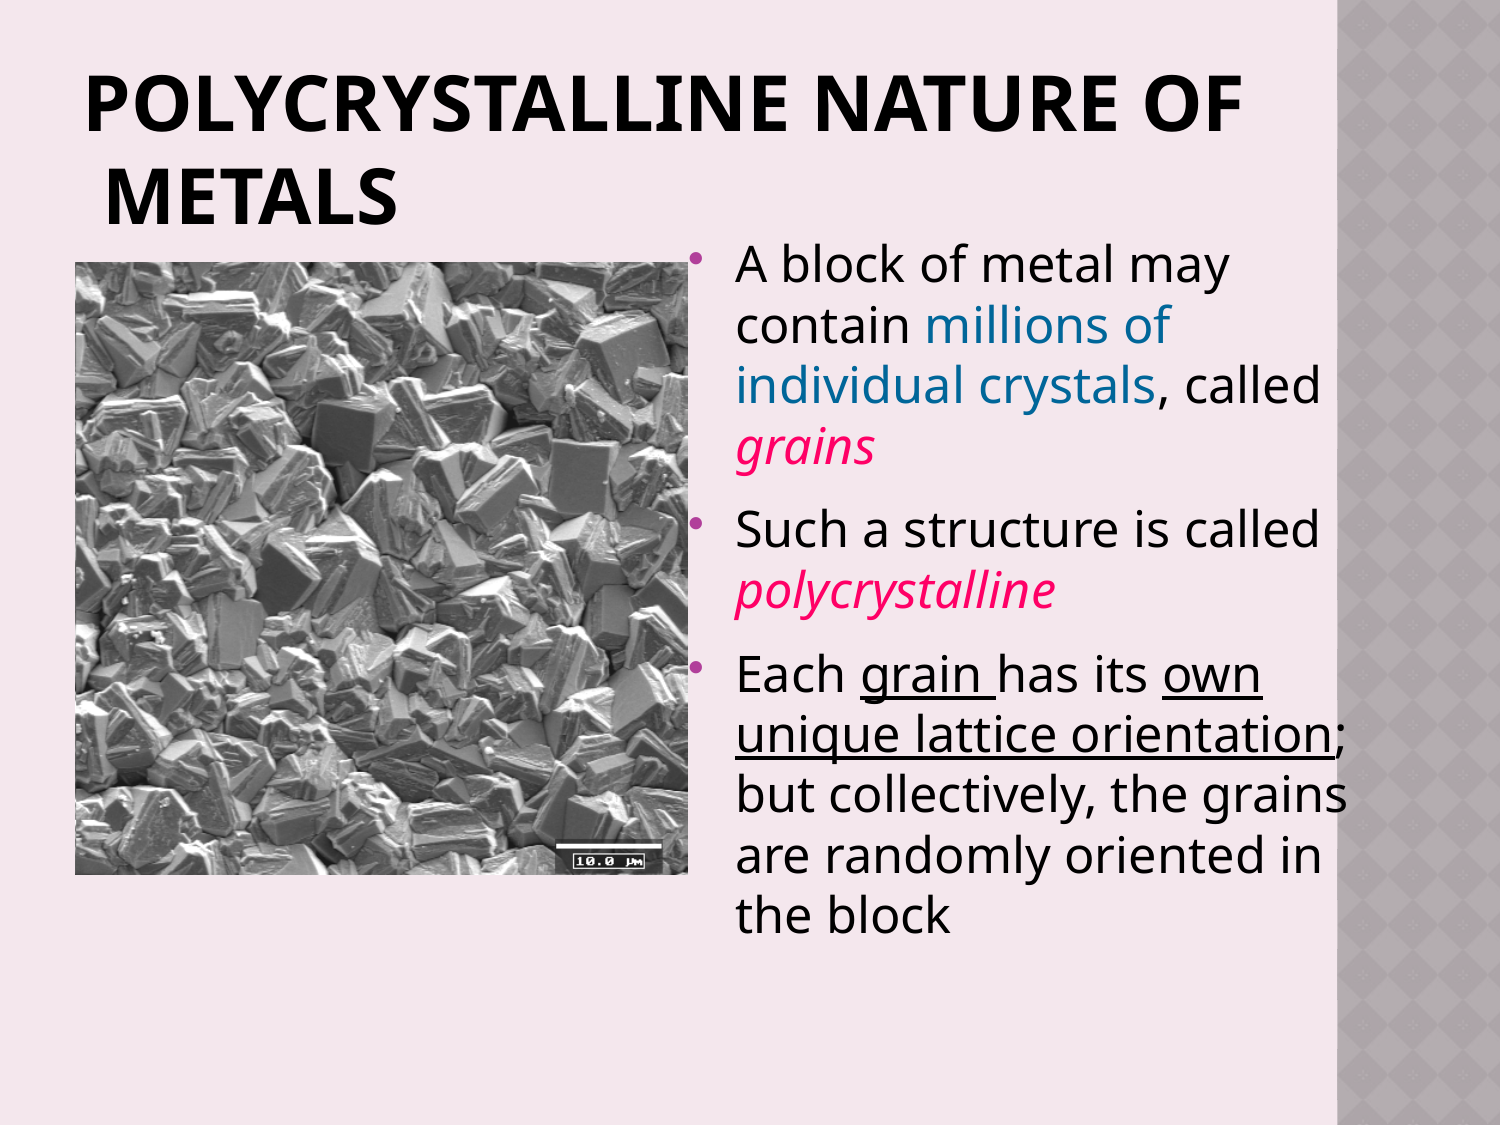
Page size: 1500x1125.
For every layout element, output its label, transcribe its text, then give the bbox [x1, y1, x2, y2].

picture [74, 261, 688, 876]
list A block of metal may contain millions of individual crystals, called grains Such a structure is called polycrystalline Each grain has its own unique lattice orientation; but collectively, the grains are randomly oriented in the block [675, 224, 1375, 963]
title Polycrystalline Nature of Metals [75, 52, 1263, 240]
